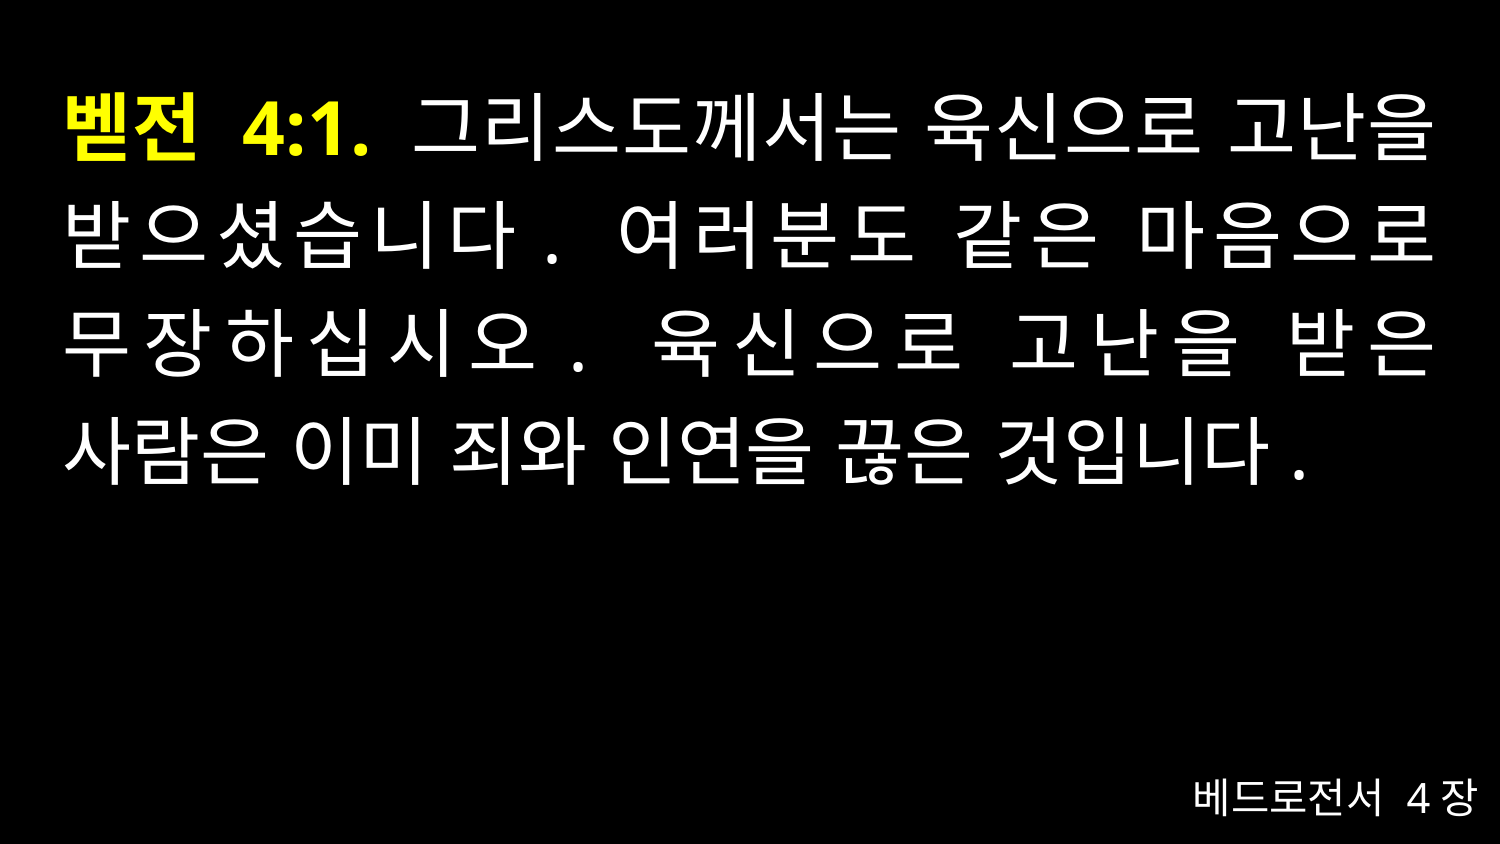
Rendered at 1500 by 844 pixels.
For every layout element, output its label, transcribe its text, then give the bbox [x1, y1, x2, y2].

subtitle 베드로전서 4장 [916, 770, 1500, 844]
title 벧전 4:1. 그리스도께서는 육신으로 고난을 받으셨습니다. 여러분도 같은 마음으로 무장하십시오. 육신으로 고난을 받은 사람은 이미 죄와 인연을 끊은 것입니다. [0, 0, 1500, 844]
